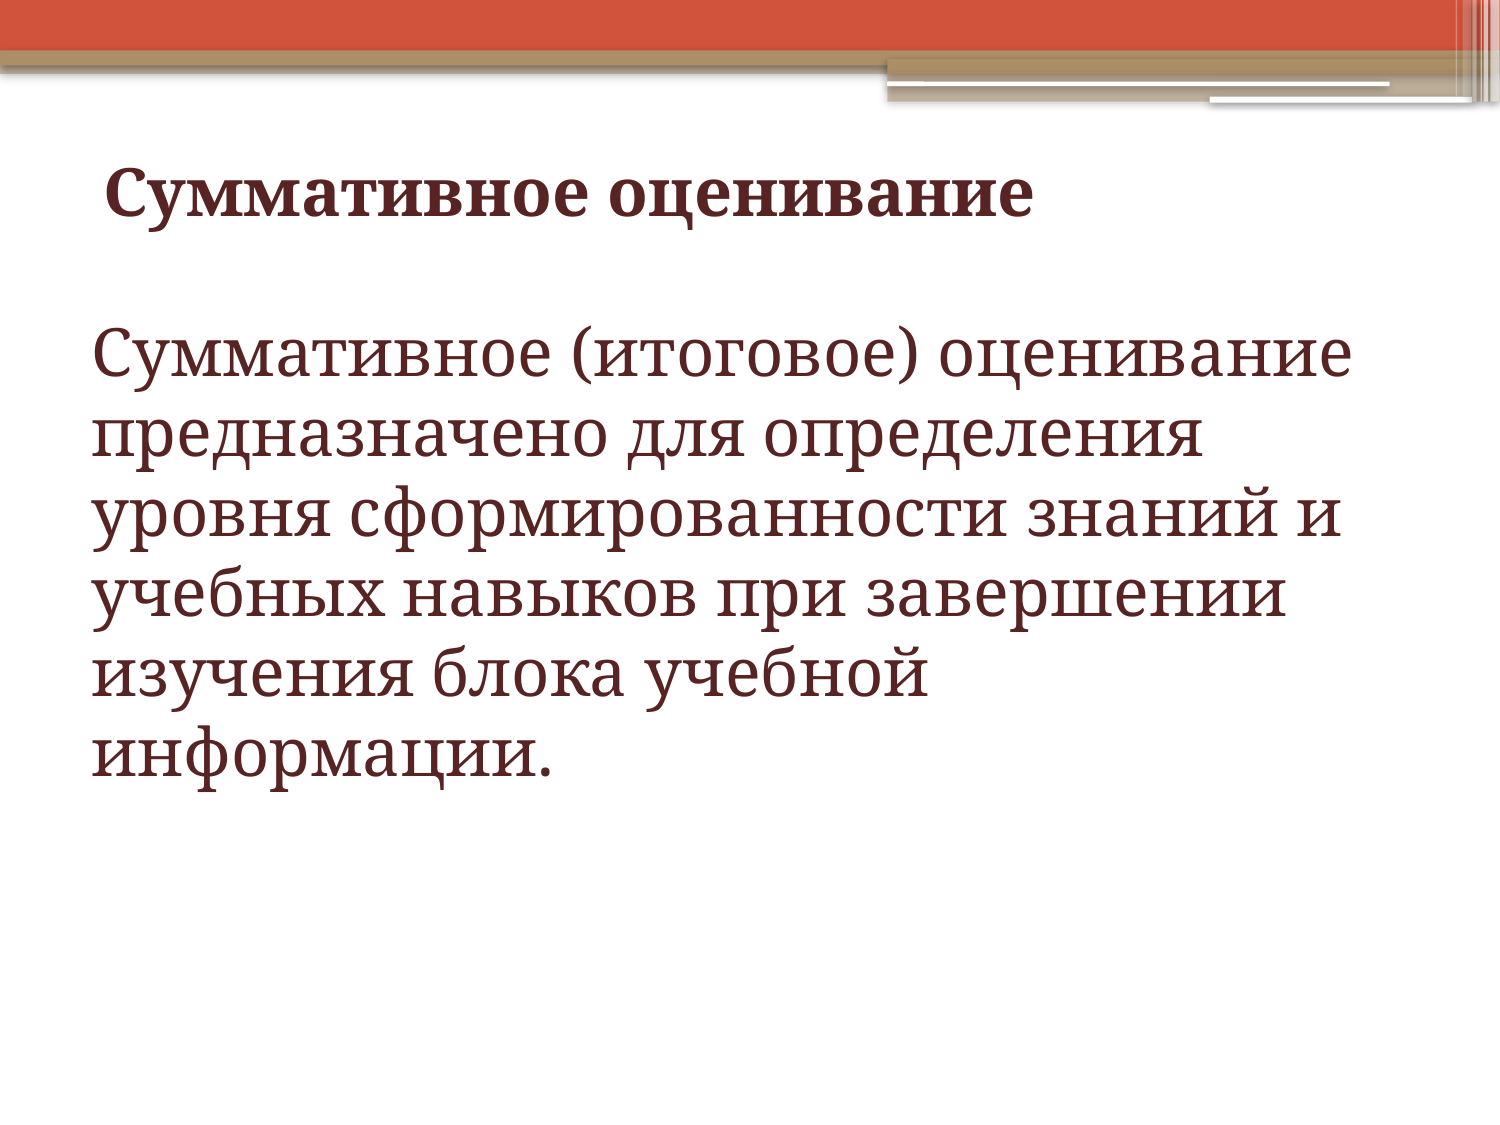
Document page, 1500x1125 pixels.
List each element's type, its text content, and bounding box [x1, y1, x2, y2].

text_box Суммативное (итоговое) оценивание предназначено для определения уровня сформированности знаний и учебных навыков при завершении изучения блока учебной информации. [76, 302, 1371, 798]
title Суммативное оценивание [88, 101, 1439, 278]
